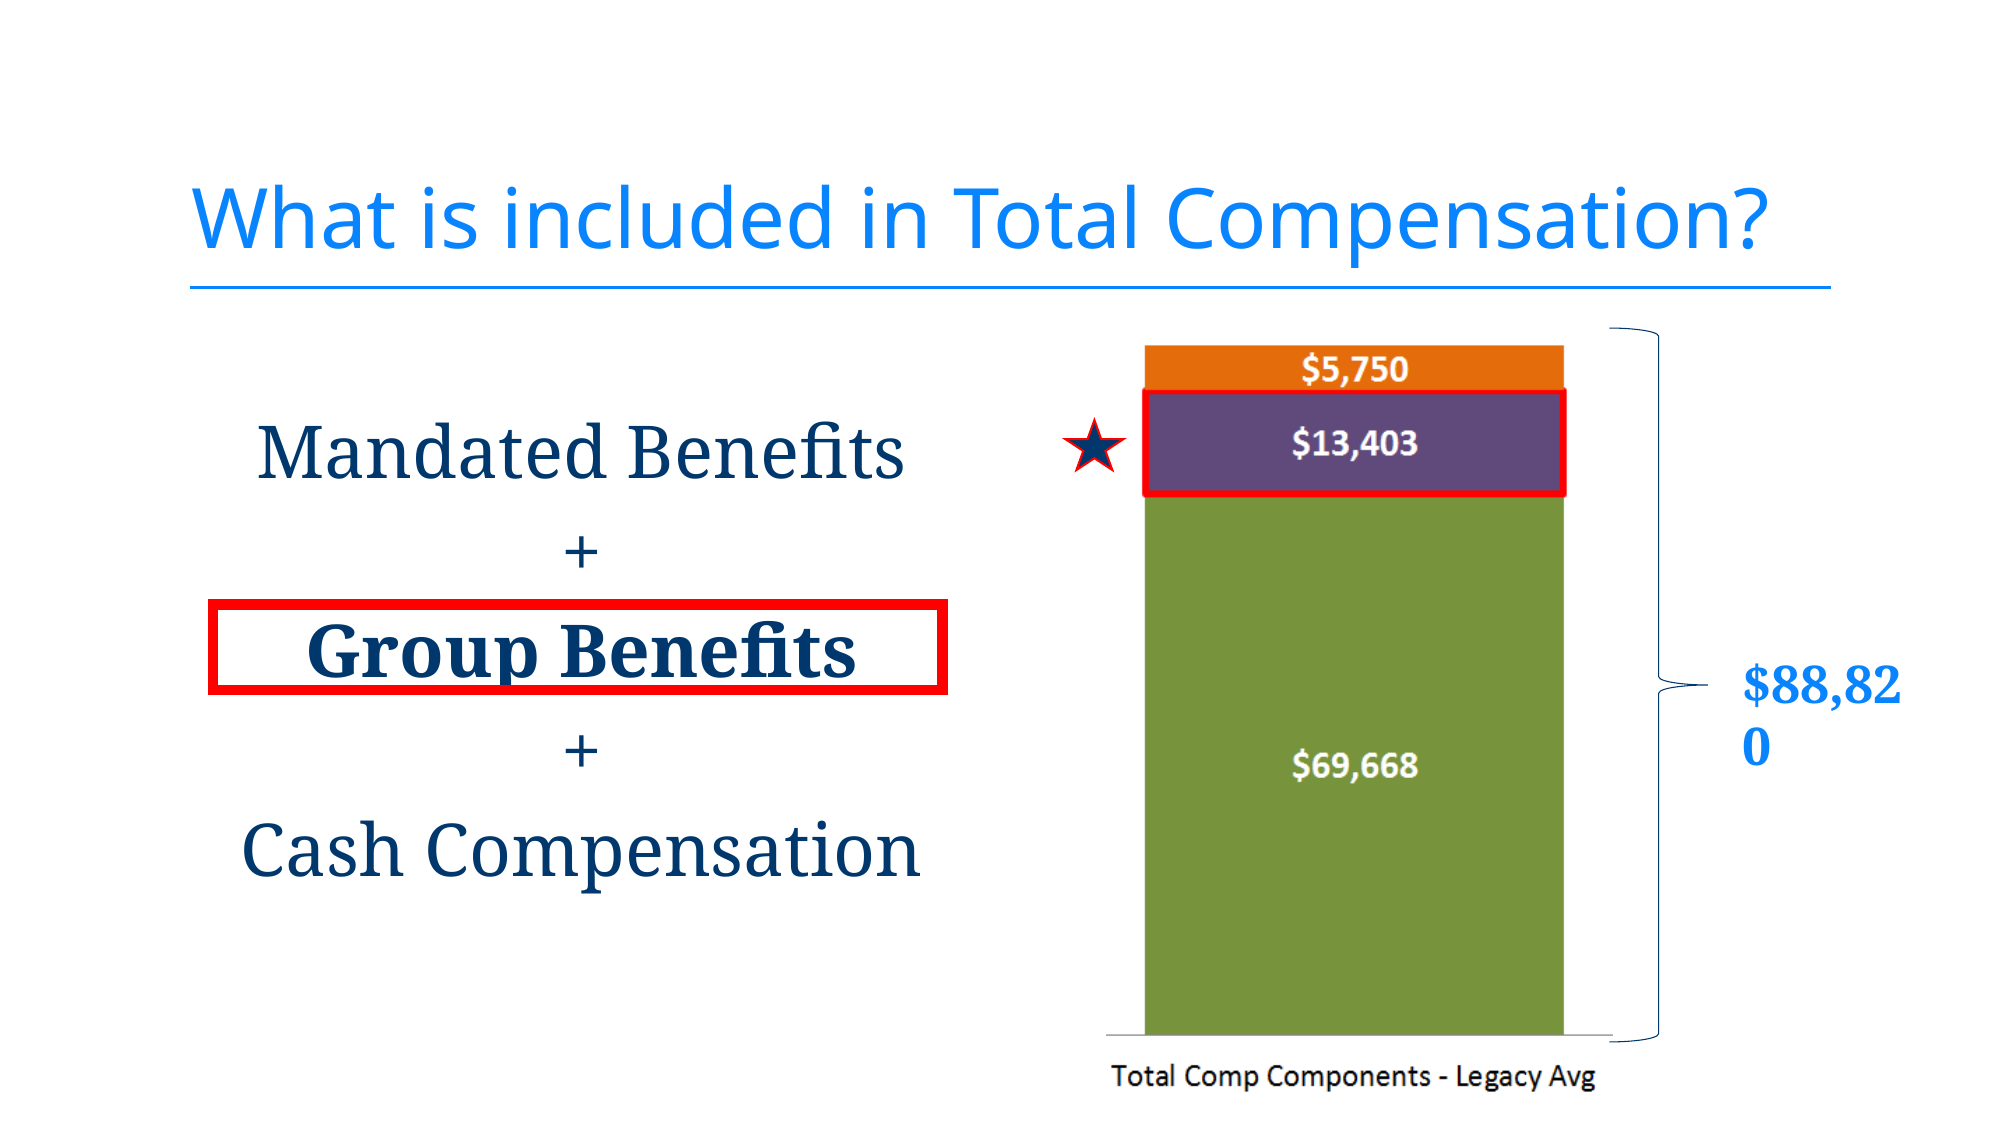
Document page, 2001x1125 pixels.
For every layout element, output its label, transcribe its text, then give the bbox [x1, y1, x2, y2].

text_box $88,820 [1727, 643, 1932, 784]
picture [1106, 333, 1613, 1096]
text_box [212, 603, 944, 691]
title What is included in Total Compensation? [176, 170, 1832, 278]
text_box [1609, 327, 1708, 1043]
text_box [1061, 417, 1106, 473]
list Mandated Benefits + Group Benefits + Cash Compensation [176, 299, 988, 1014]
